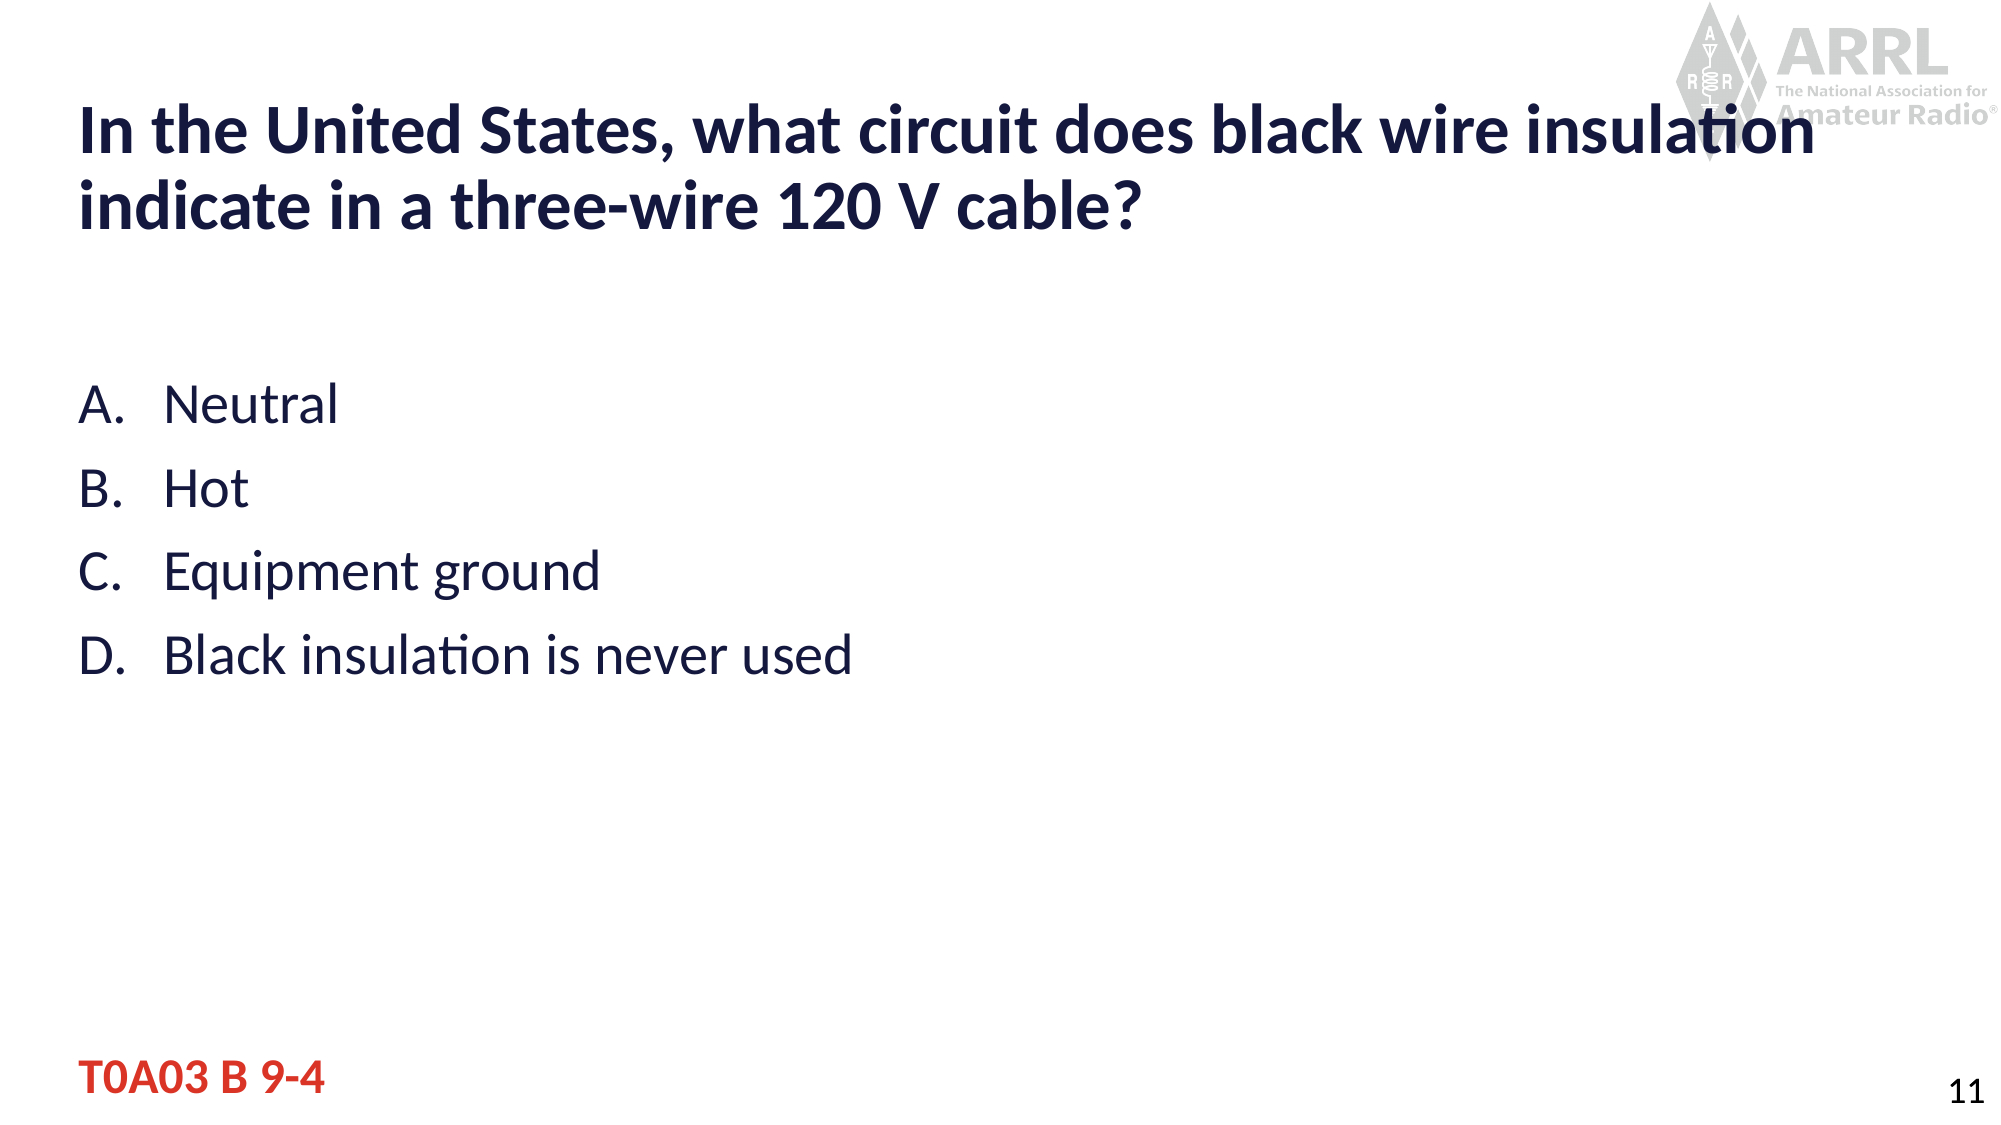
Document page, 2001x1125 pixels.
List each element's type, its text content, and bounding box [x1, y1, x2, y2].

title In the United States, what circuit does black wire insulation indicate in a three-wire 120 V cable? [63, 59, 1863, 278]
list Neutral Hot Equipment ground Black insulation is never used [63, 365, 1863, 989]
text_box T0A03 B 9-4 [63, 1036, 921, 1112]
picture [1674, 0, 2000, 164]
